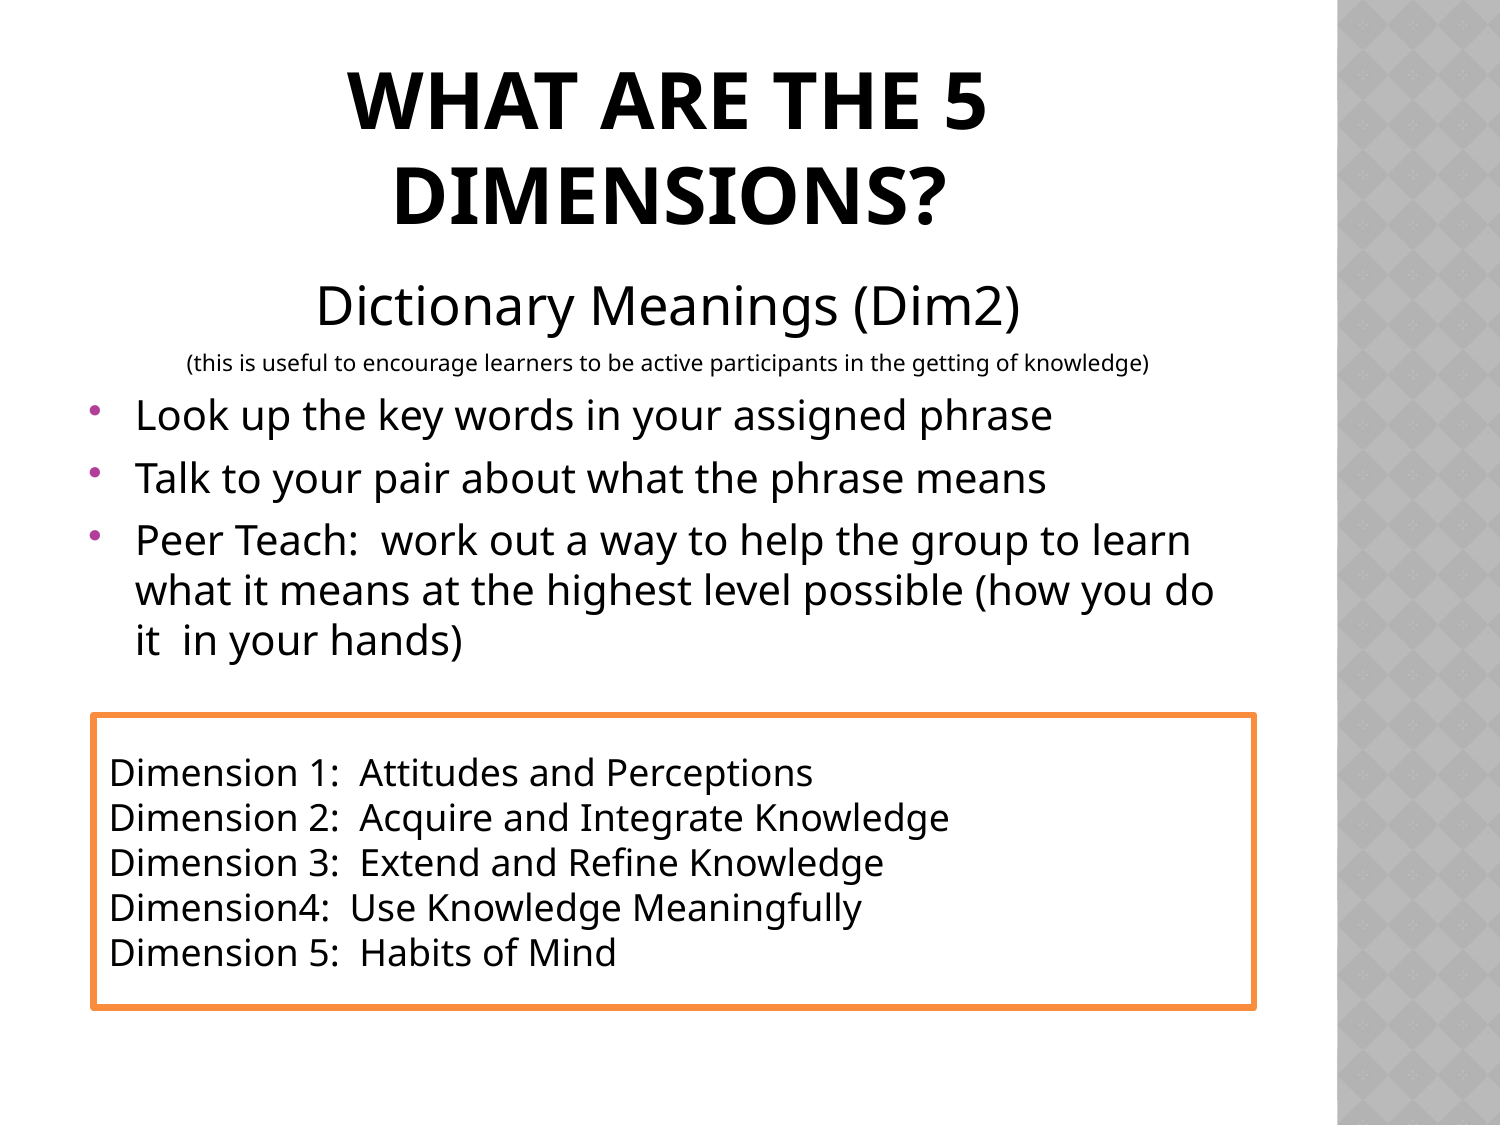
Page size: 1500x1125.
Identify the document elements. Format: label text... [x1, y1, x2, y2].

title What are the 5 Dimensions? [75, 52, 1263, 240]
list Dictionary Meanings (Dim2) (this is useful to encourage learners to be active participants in the getting of knowledge) Look up the key words in your assigned phrase Talk to your pair about what the phrase means Peer Teach: work out a way to help the group to learn what it means at the highest level possible (how you do it in your hands) [75, 264, 1263, 1059]
text_box Dimension 1: Attitudes and Perceptions Dimension 2: Acquire and Integrate Knowledge Dimension 3: Extend and Refine Knowledge Dimension4: Use Knowledge Meaningfully Dimension 5: Habits of Mind [90, 712, 1257, 1011]
